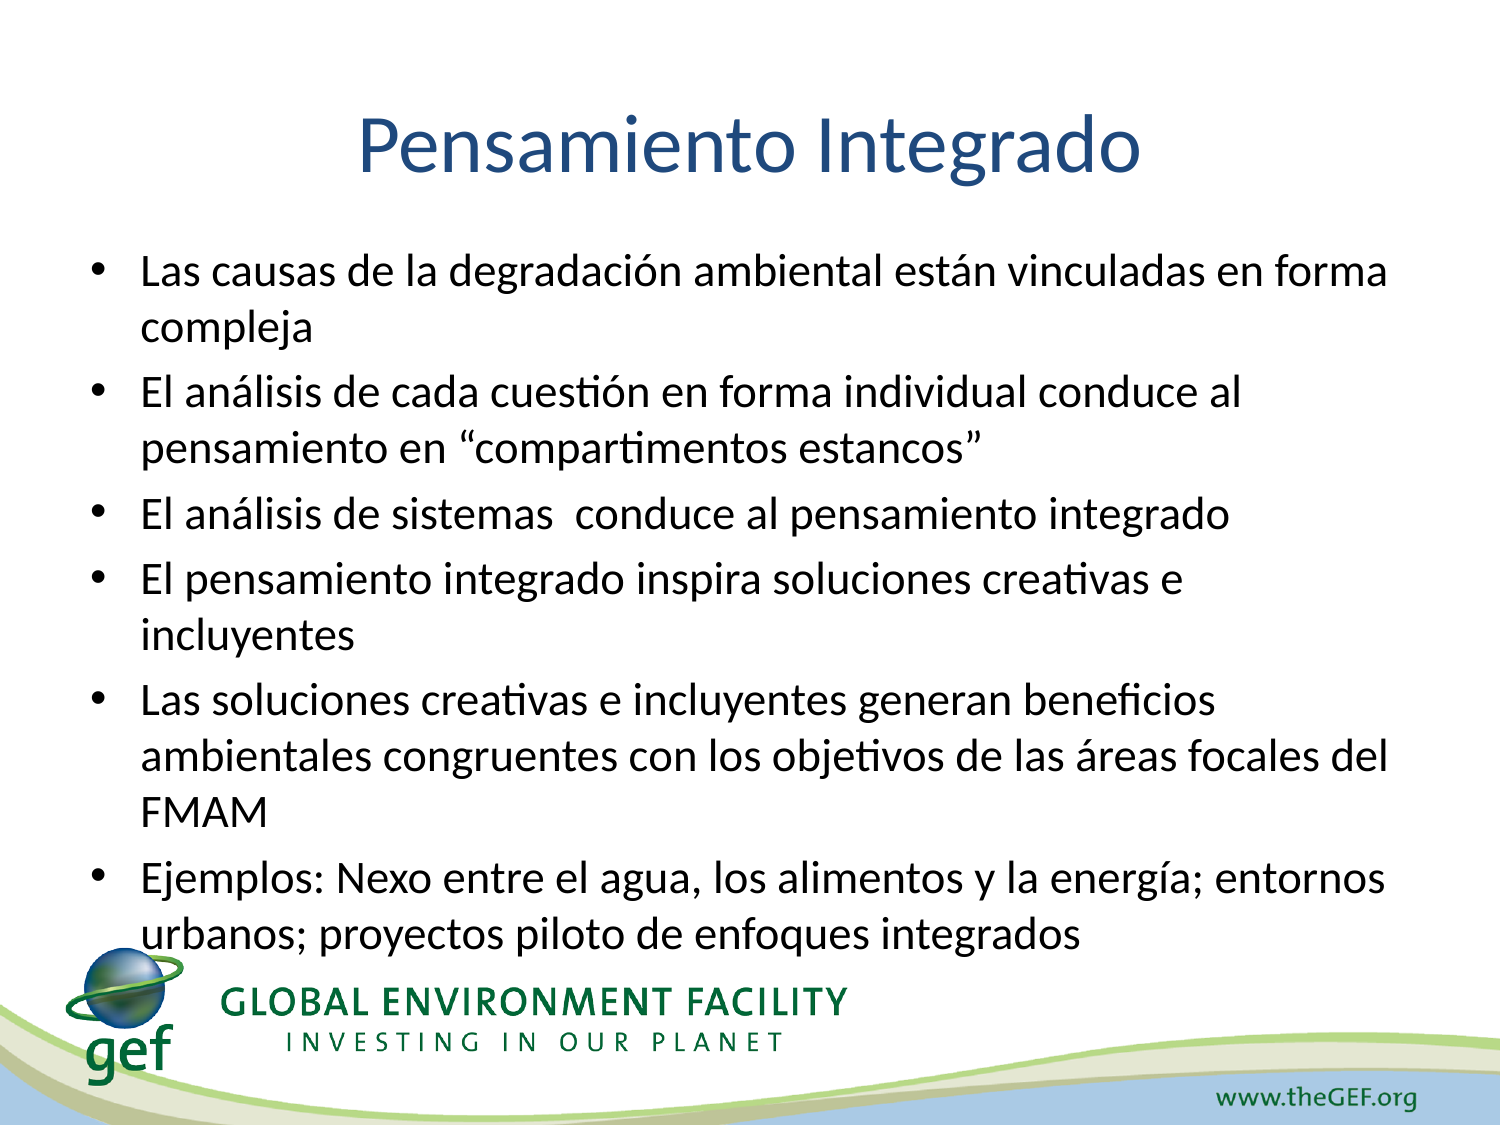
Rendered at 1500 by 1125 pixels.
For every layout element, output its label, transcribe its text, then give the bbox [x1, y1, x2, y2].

picture [0, 920, 1500, 1125]
title Pensamiento Integrado [74, 44, 1426, 232]
list Las causas de la degradación ambiental están vinculadas en forma compleja El análisis de cada cuestión en forma individual conduce al pensamiento en “compartimentos estancos” El análisis de sistemas conduce al pensamiento integrado El pensamiento integrado inspira soluciones creativas e incluyentes Las soluciones creativas e incluyentes generan beneficios ambientales congruentes con los objetivos de las áreas focales del FMAM Ejemplos: Nexo entre el agua, los alimentos y la energía; entornos urbanos; proyectos piloto de enfoques integrados [74, 232, 1426, 976]
